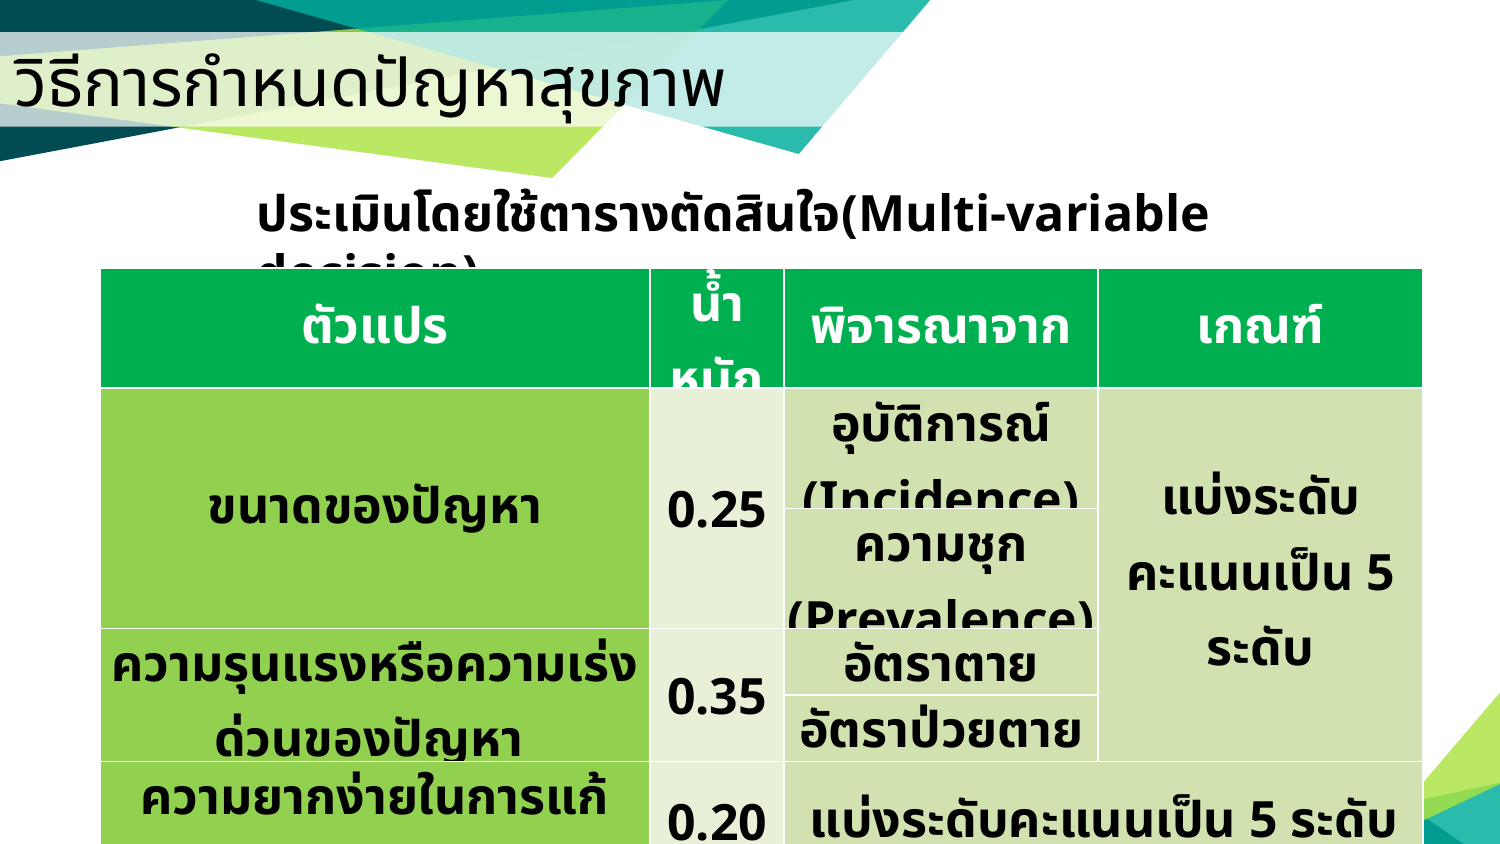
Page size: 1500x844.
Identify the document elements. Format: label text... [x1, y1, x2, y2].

table_cell ขนาดของปัญหา [101, 389, 649, 628]
table_cell ความชุก (Prevalence) [785, 509, 1097, 628]
table_cell อัตราตาย [785, 629, 1097, 694]
table_header พิจารณาจาก [785, 269, 1097, 387]
text_box วิธีการกำหนดปัญหาสุขภาพ [0, 32, 1128, 127]
table_cell 0.35 [651, 629, 783, 761]
table_cell ความยากง่ายในการแก้ปัญหา [101, 762, 649, 844]
table_cell 0.25 [651, 389, 783, 628]
table_cell แบ่งระดับคะแนนเป็น 5 ระดับ [1099, 389, 1422, 761]
text_box ประเมินโดยใช้ตารางตัดสินใจ(Multi-variable decision) [242, 173, 1255, 263]
table_header น้ำหนัก [651, 269, 783, 387]
table_cell 0.20 [651, 762, 783, 844]
table_cell ความรุนแรงหรือความเร่งด่วนของปัญหา [101, 629, 649, 761]
table_header ตัวแปร [101, 269, 649, 387]
table_header เกณฑ์ [1099, 269, 1422, 387]
table_cell อัตราป่วยตาย [785, 696, 1097, 761]
table_cell อุบัติการณ์ (Incidence) [785, 389, 1097, 508]
table_cell แบ่งระดับคะแนนเป็น 5 ระดับ [785, 762, 1422, 844]
